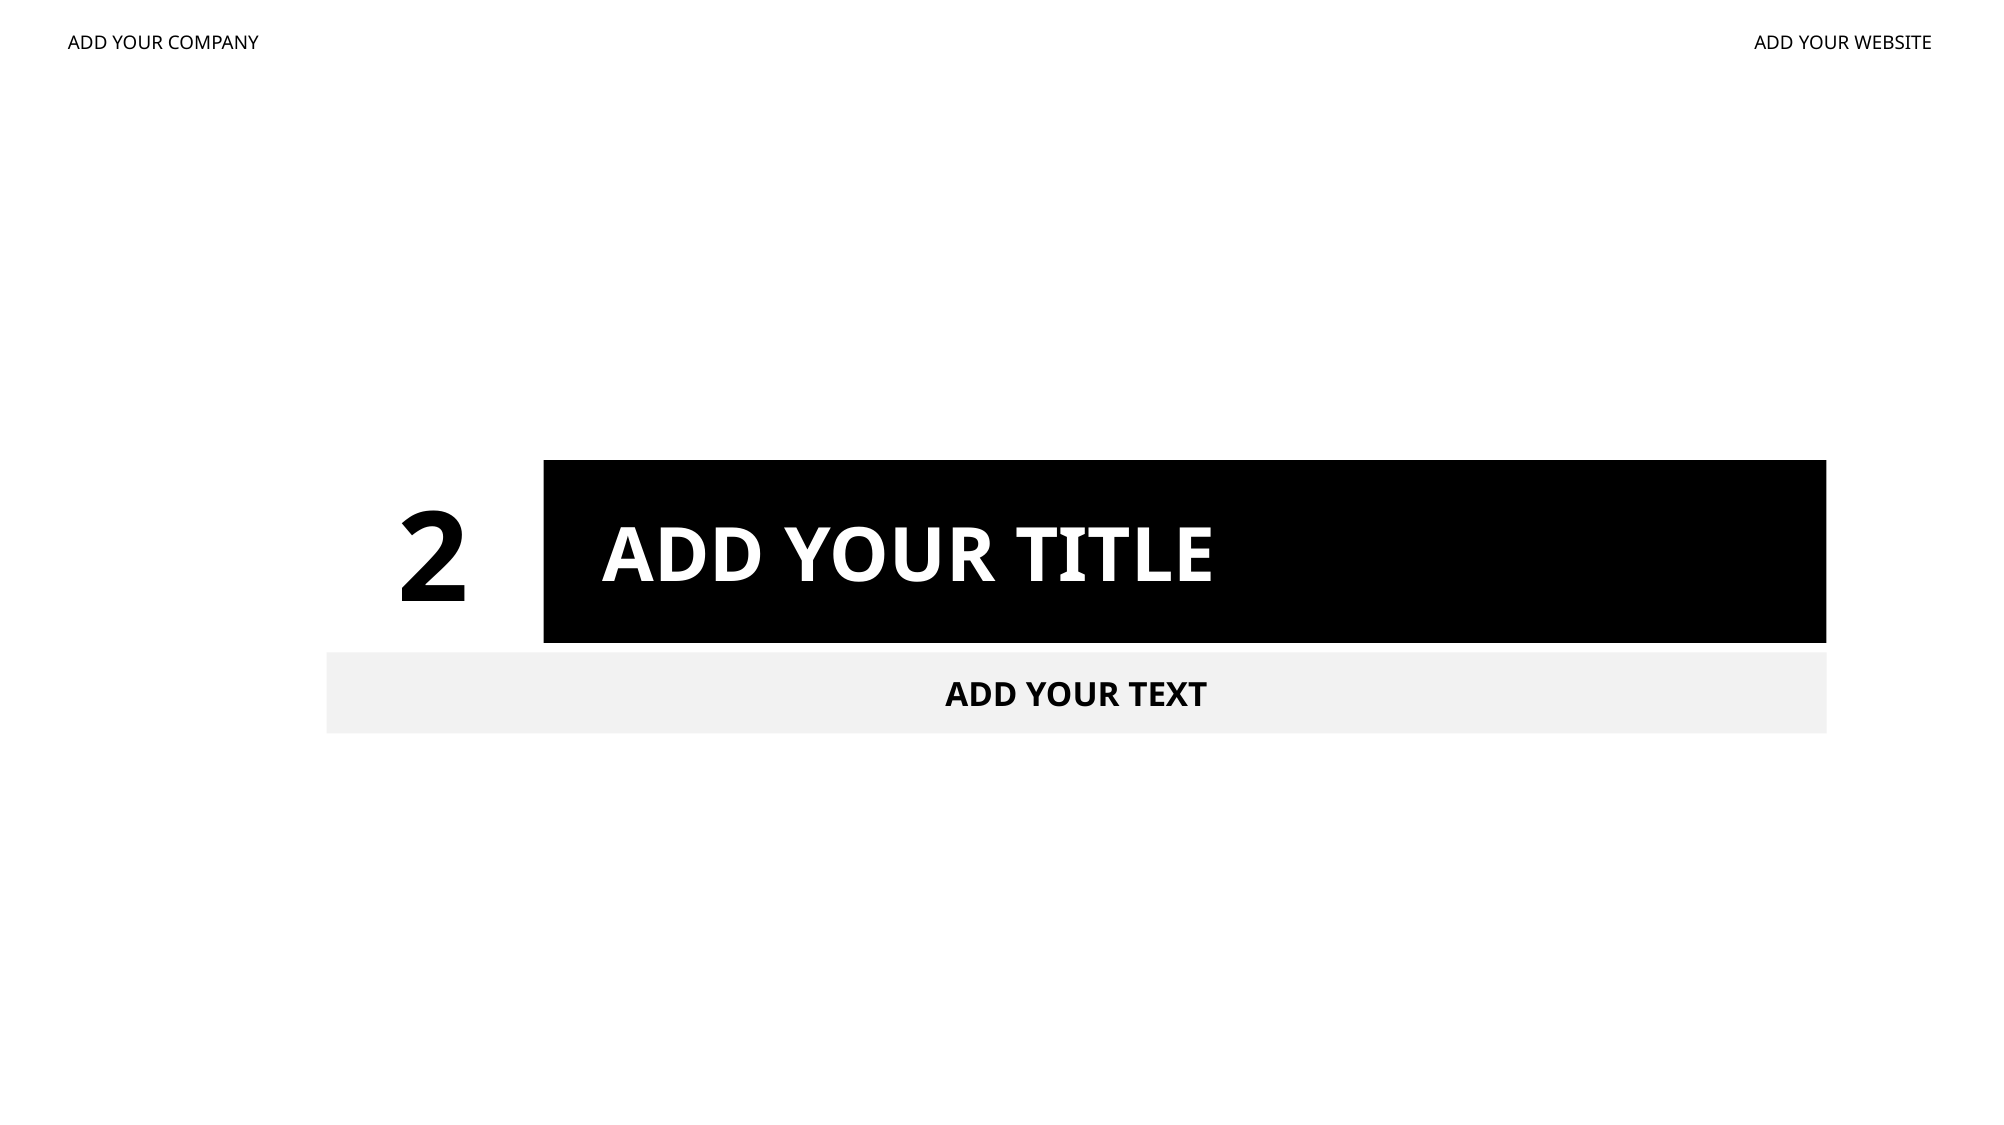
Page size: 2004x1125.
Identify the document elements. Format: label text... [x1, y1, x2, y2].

text_box ADD YOUR TITLE [543, 460, 1827, 643]
text_box ADD YOUR WEBSITE [1714, 26, 1973, 58]
text_box ADD YOUR TEXT [326, 652, 1827, 734]
text_box ADD YOUR COMPANY [34, 26, 293, 58]
text_box 2 [369, 460, 497, 643]
